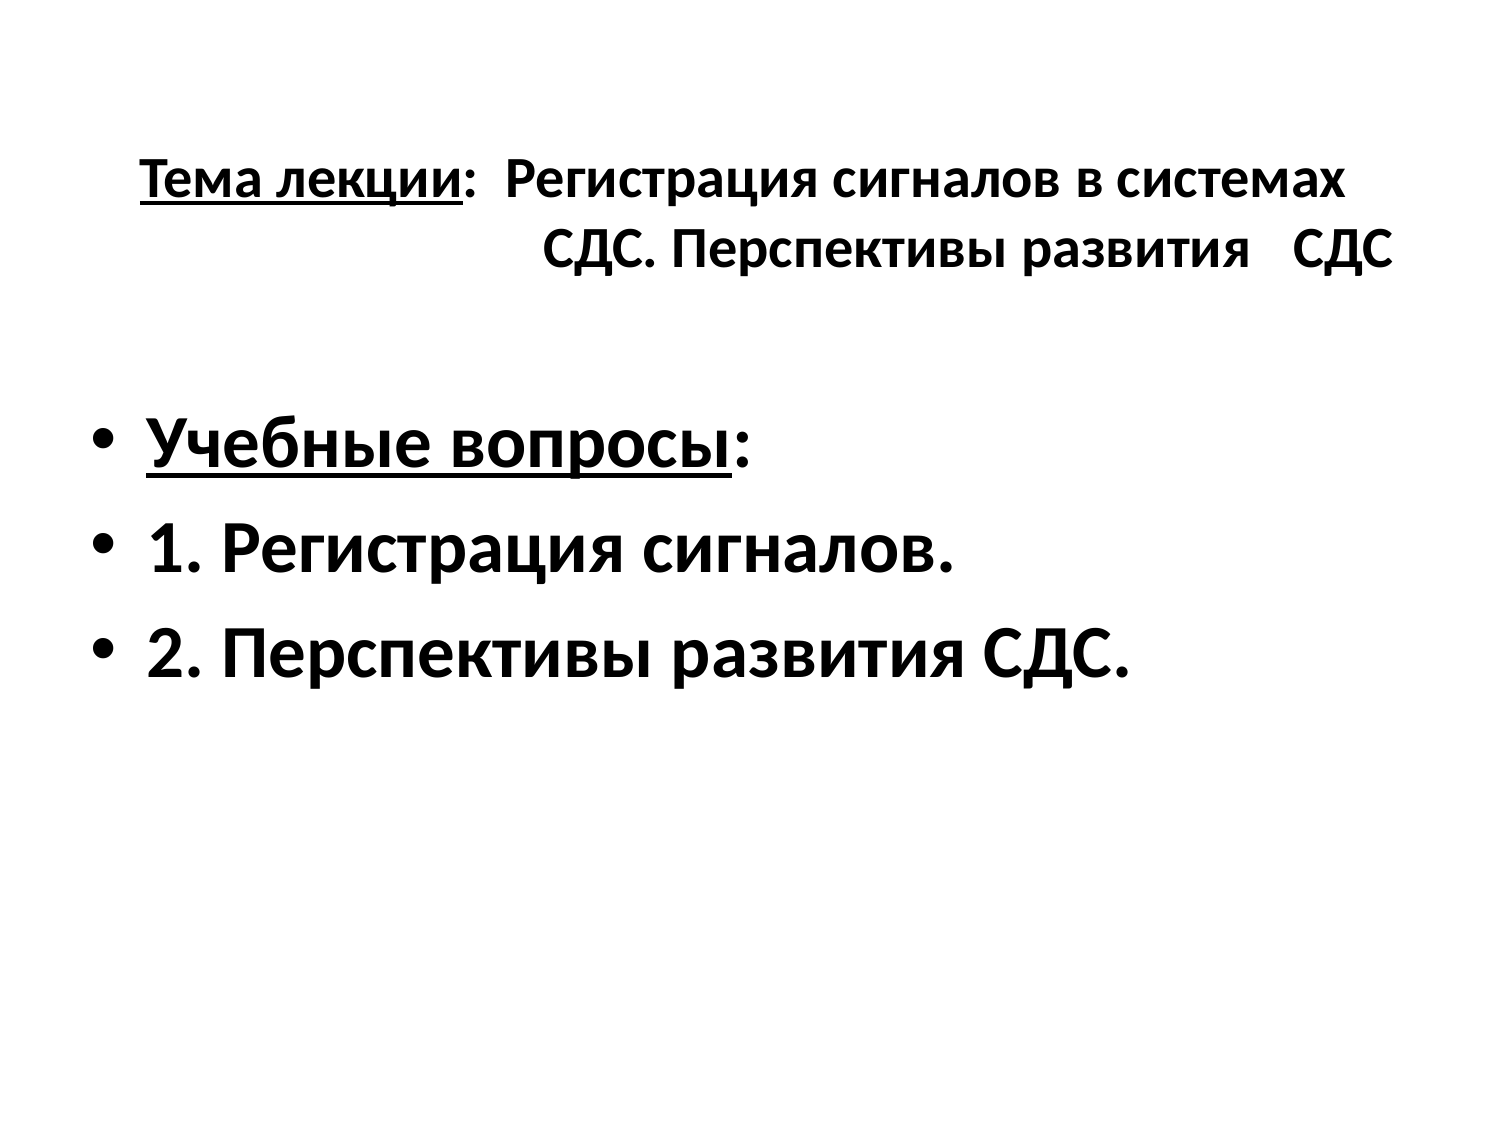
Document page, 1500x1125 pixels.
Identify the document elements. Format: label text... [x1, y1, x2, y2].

title Тема лекции: Регистрация сигналов в системах СДС. Перспективы развития СДС [75, 45, 1425, 374]
list Учебные вопросы: 1. Регистрация сигналов. 2. Перспективы развития СДС. [75, 385, 1425, 1005]
